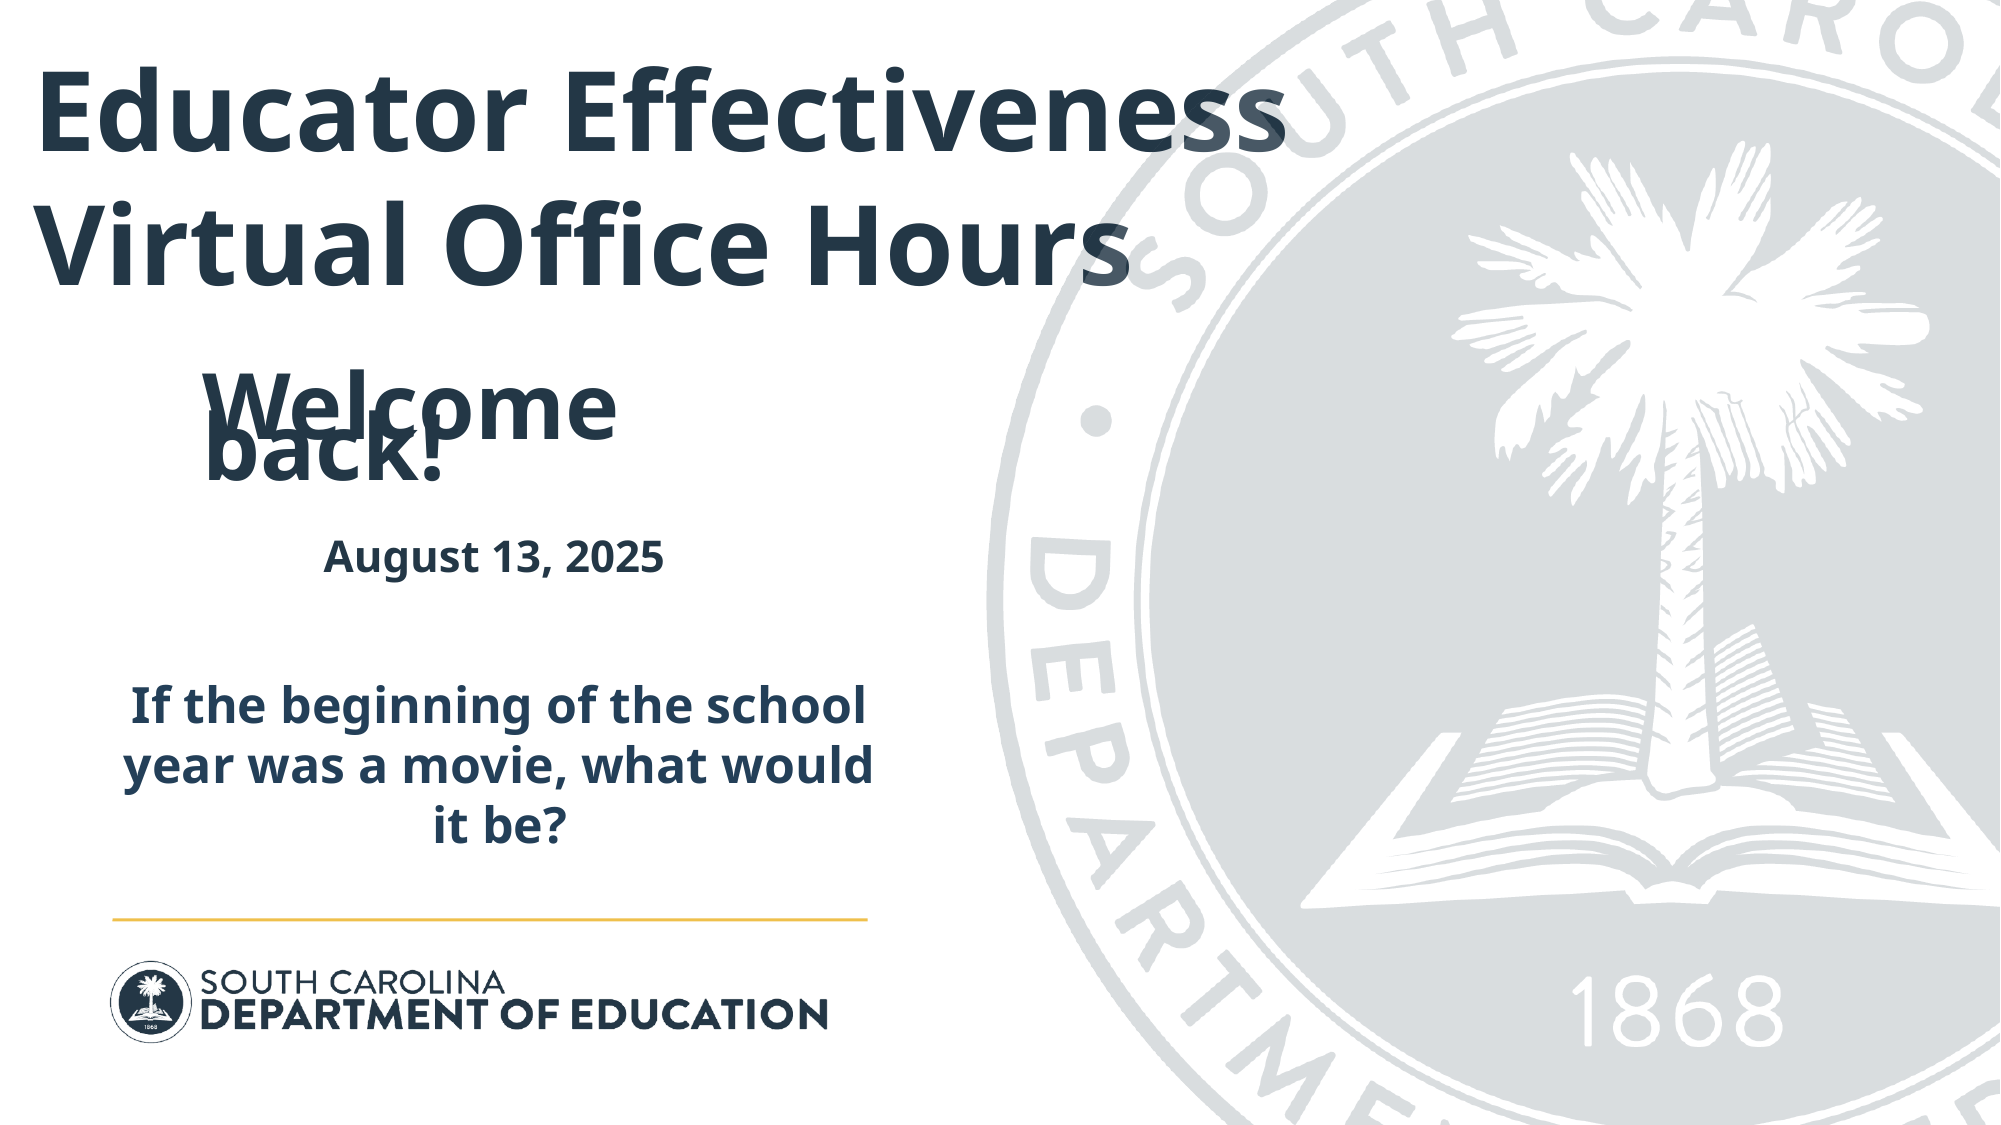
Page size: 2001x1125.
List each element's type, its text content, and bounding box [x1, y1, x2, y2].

title Educator Effectiveness Virtual Office Hours [33, 40, 986, 308]
text_box If the beginning of the school year was a movie, what would it be? [102, 666, 897, 862]
text_box [986, 0, 2000, 1125]
picture [66, 923, 868, 1085]
text_box Welcome back! [202, 417, 887, 499]
text_box August 13, 2025 [323, 540, 986, 582]
